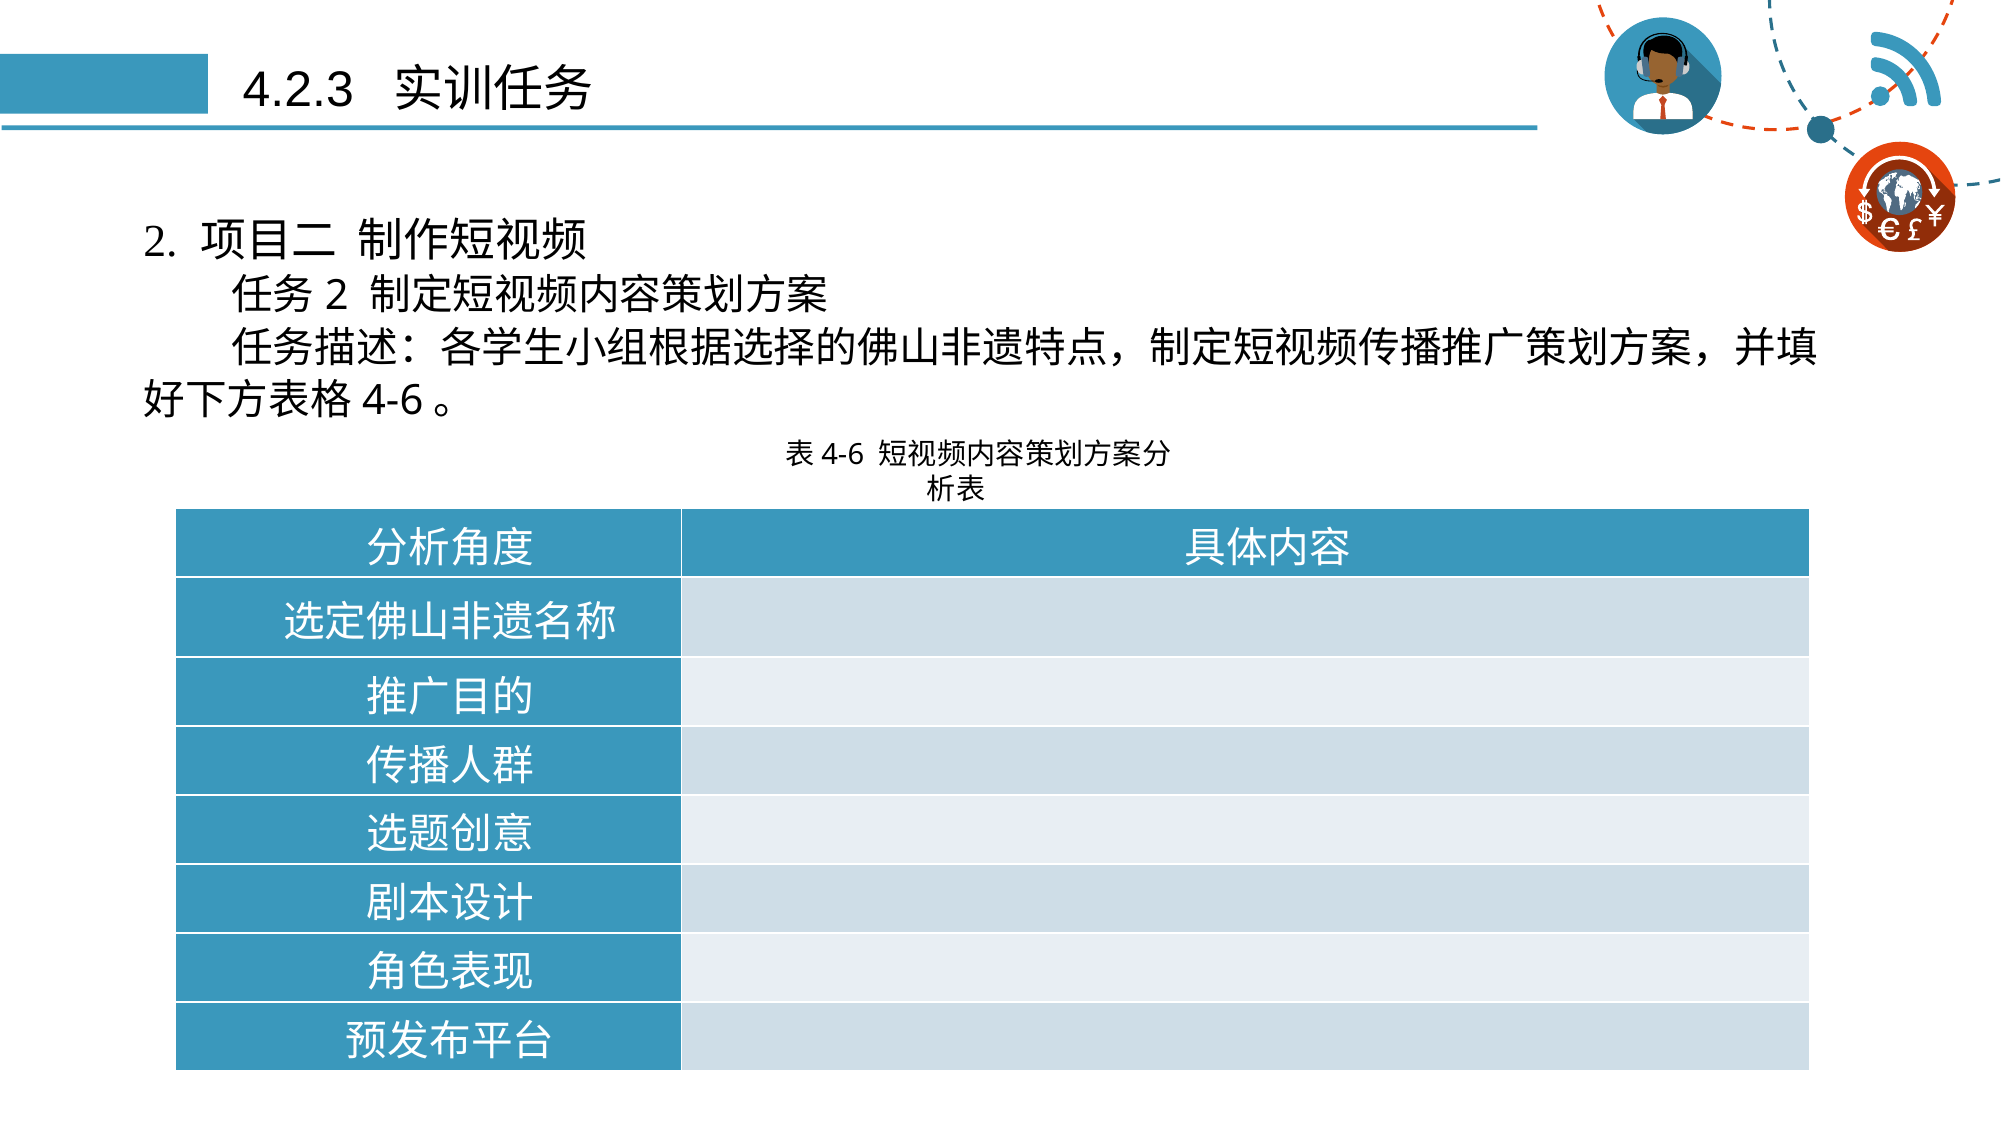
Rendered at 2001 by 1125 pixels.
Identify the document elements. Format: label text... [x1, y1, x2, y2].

table_cell 传播人群 [176, 727, 681, 794]
table_cell [682, 578, 1809, 656]
table_cell [682, 865, 1809, 932]
text_box 表4-6 短视频内容策划方案分析表 [718, 445, 1194, 507]
table_cell [682, 934, 1809, 1001]
table_cell 选题创意 [176, 796, 681, 863]
table_header 具体内容 [682, 509, 1809, 576]
table_cell 角色表现 [176, 934, 681, 1001]
table_cell [682, 1003, 1809, 1070]
table_cell 预发布平台 [176, 1003, 681, 1070]
table_cell 推广目的 [176, 658, 681, 725]
table_header 分析角度 [176, 509, 681, 576]
list 2. 项目二 制作短视频 任务2 制定短视频内容策划方案 任务描述：各学生小组根据选择的佛山非遗特点，制定短视频传播推广策划方案，并填好下方表格4-6。 [123, 173, 1863, 1022]
table_cell [682, 796, 1809, 863]
table_cell 选定佛山非遗名称 [176, 578, 681, 656]
table_cell 剧本设计 [176, 865, 681, 932]
table_cell [682, 658, 1809, 725]
table_cell [682, 727, 1809, 794]
title 4.2.3 实训任务 [222, 55, 1863, 127]
